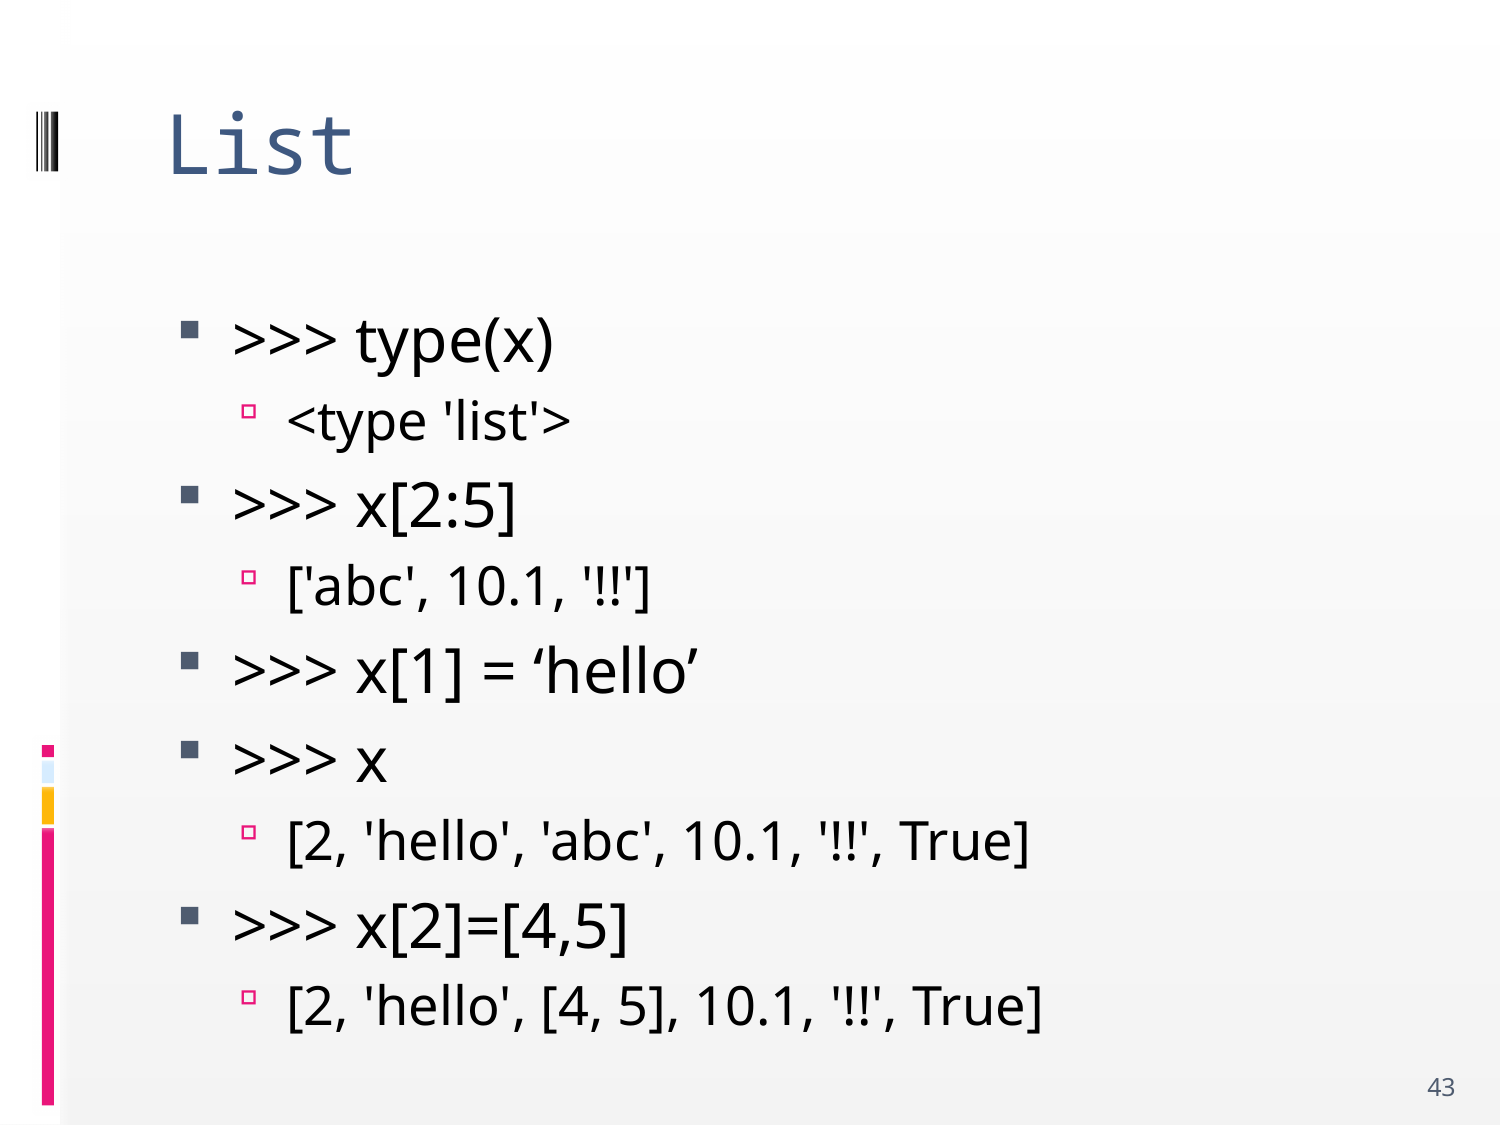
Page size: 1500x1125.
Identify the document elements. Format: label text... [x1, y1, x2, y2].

title List [150, 83, 1425, 234]
list >>> type(x) <type 'list'> >>> x[2:5] ['abc', 10.1, '!!'] >>> x[1] = ‘hello’ >>> x [2, 'hello', 'abc', 10.1, '!!', True] >>> x[2]=[4,5] [2, 'hello', [4, 5], 10.1, '!!', True] [150, 292, 1425, 1079]
slide_number 43 [1412, 1052, 1488, 1113]
